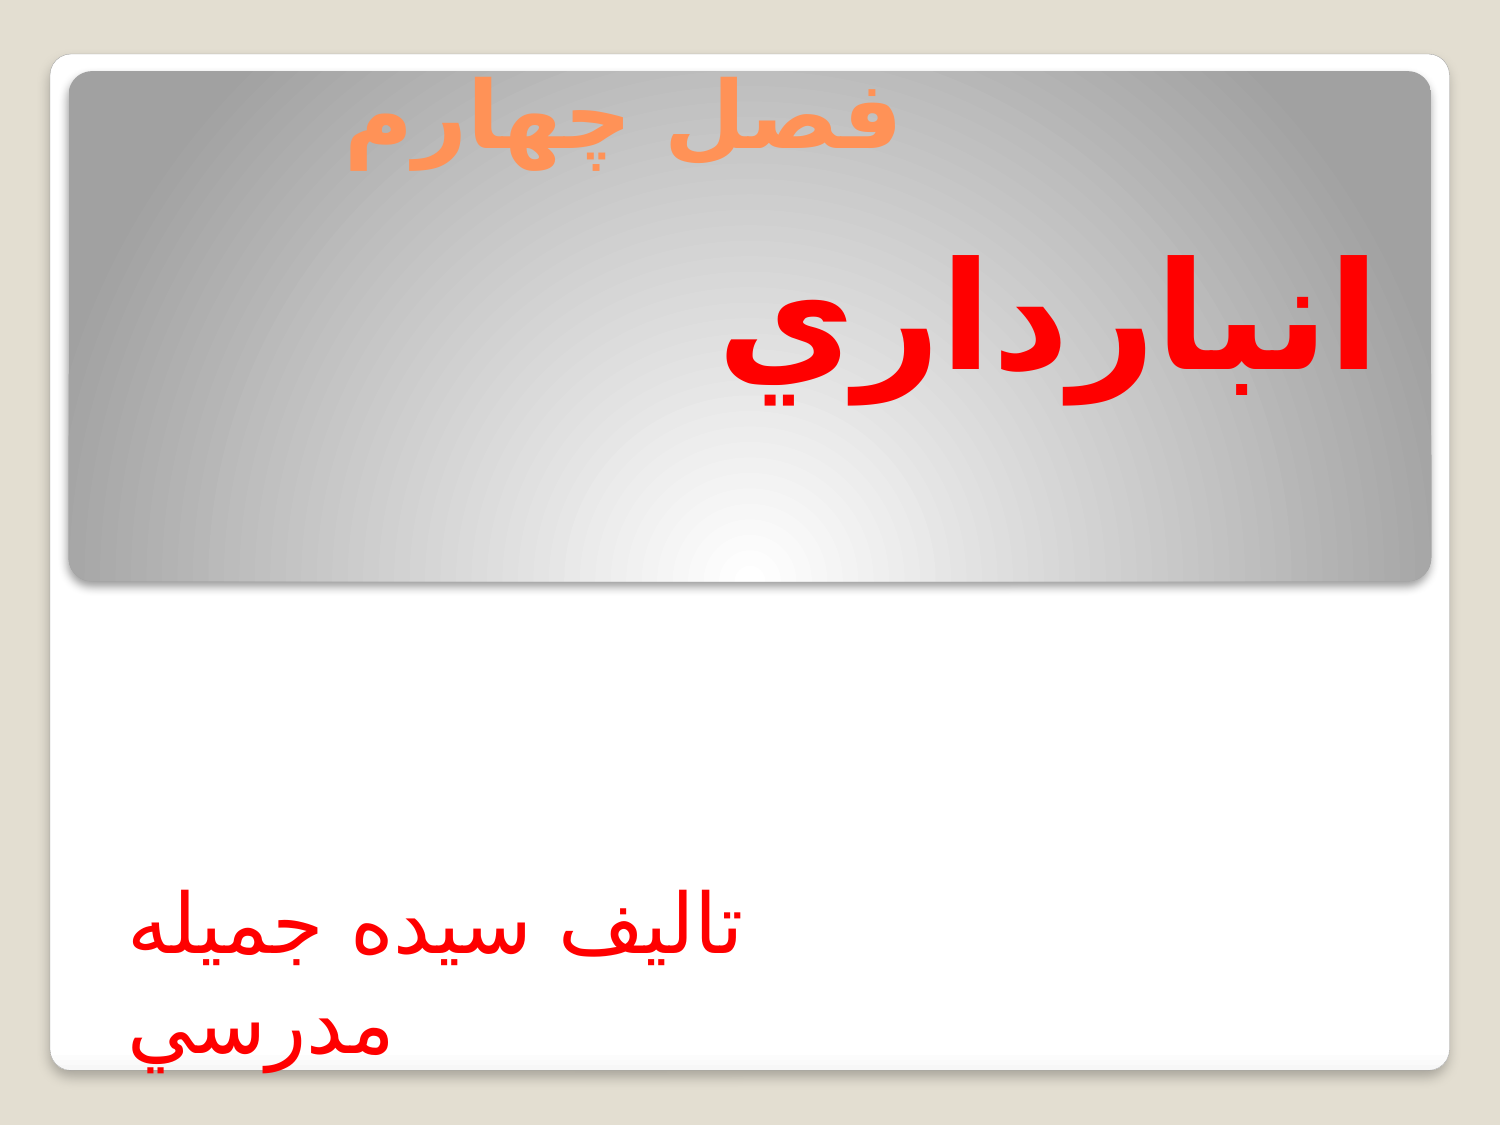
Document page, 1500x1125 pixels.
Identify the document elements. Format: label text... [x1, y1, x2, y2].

title فصل چهارم [0, 0, 1500, 175]
text_box تاليف سيده جميله مدرسي [112, 862, 962, 1078]
text_box انبارداري [649, 212, 1400, 768]
